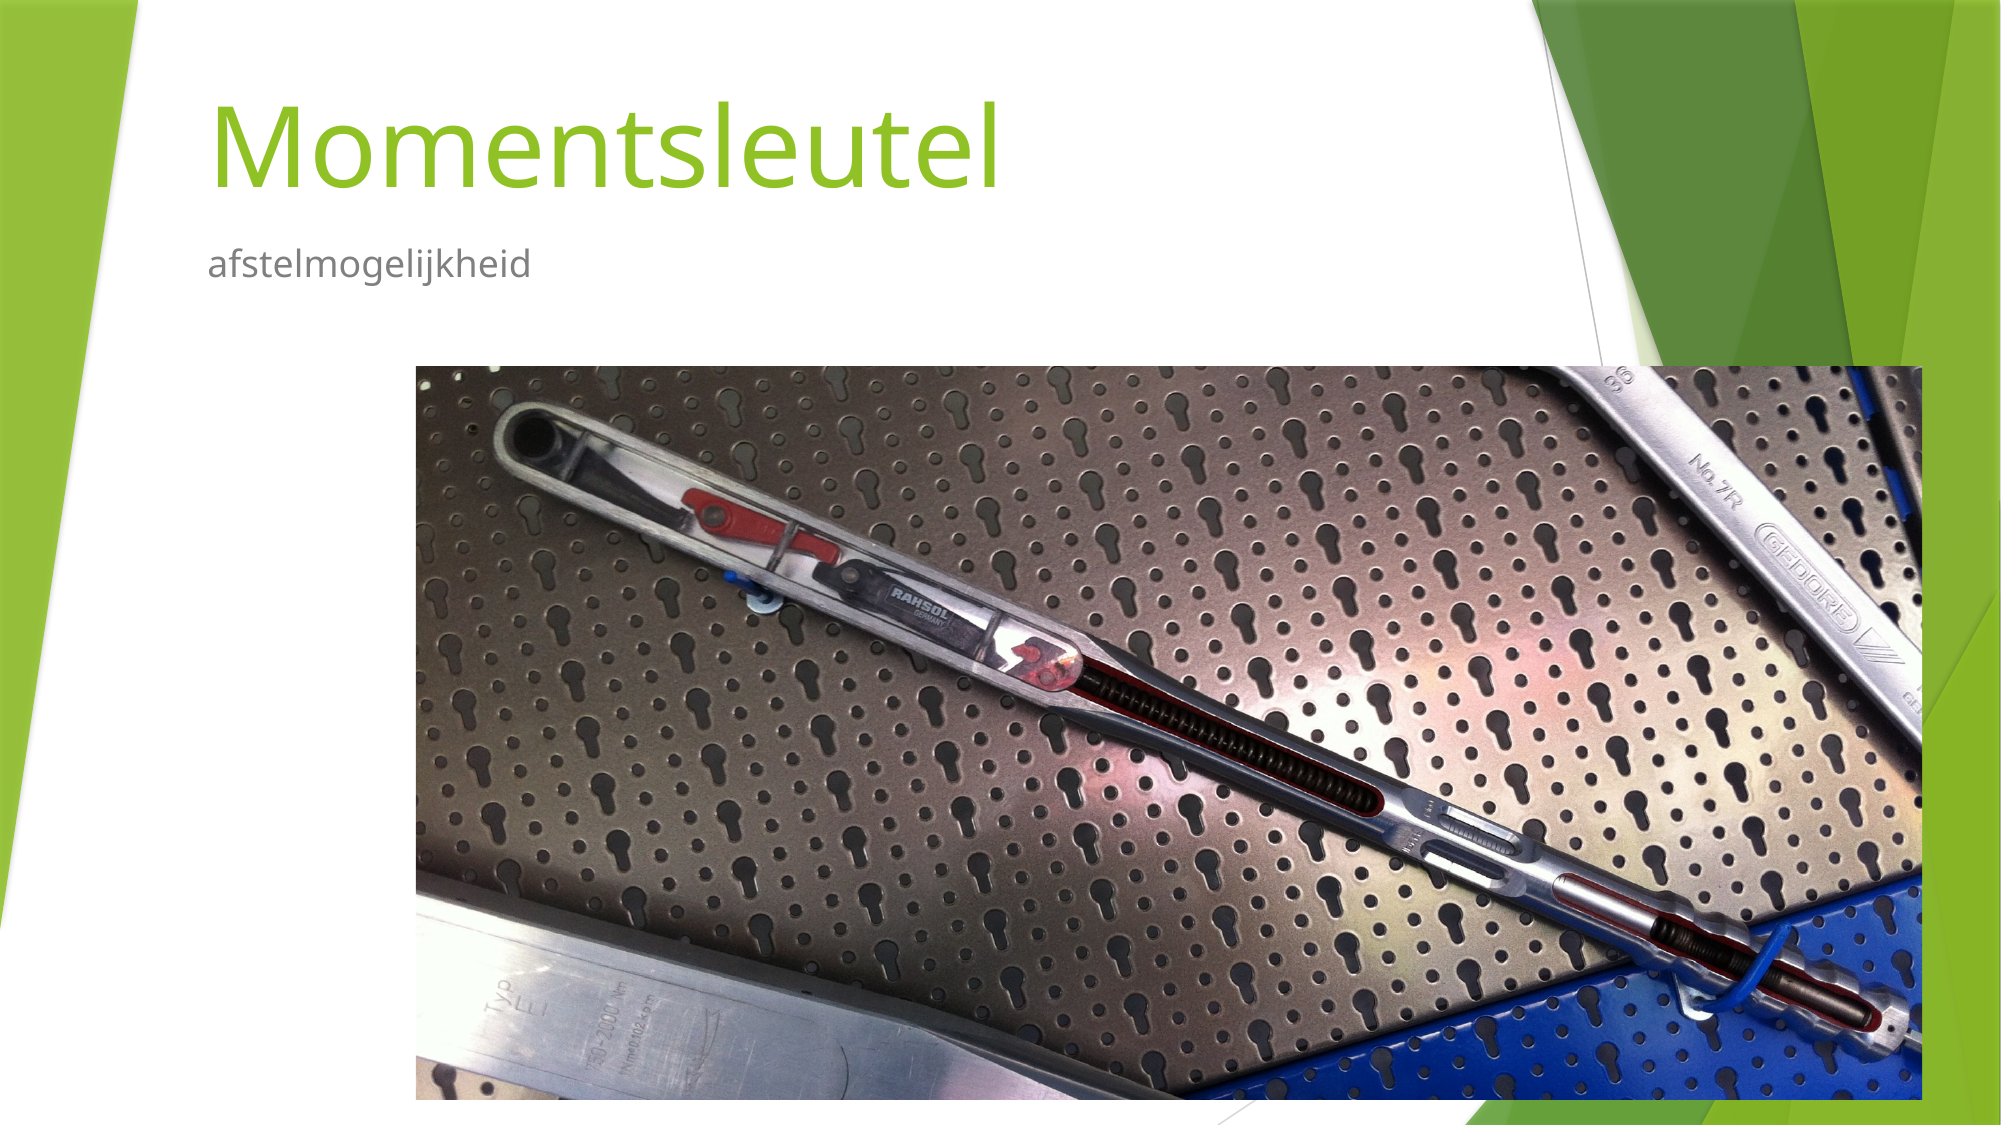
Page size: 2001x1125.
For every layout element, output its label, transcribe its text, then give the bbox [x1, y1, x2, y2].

title Momentsleutel [192, 24, 1467, 218]
picture [415, 366, 1923, 1101]
subtitle afstelmogelijkheid [192, 232, 1467, 547]
